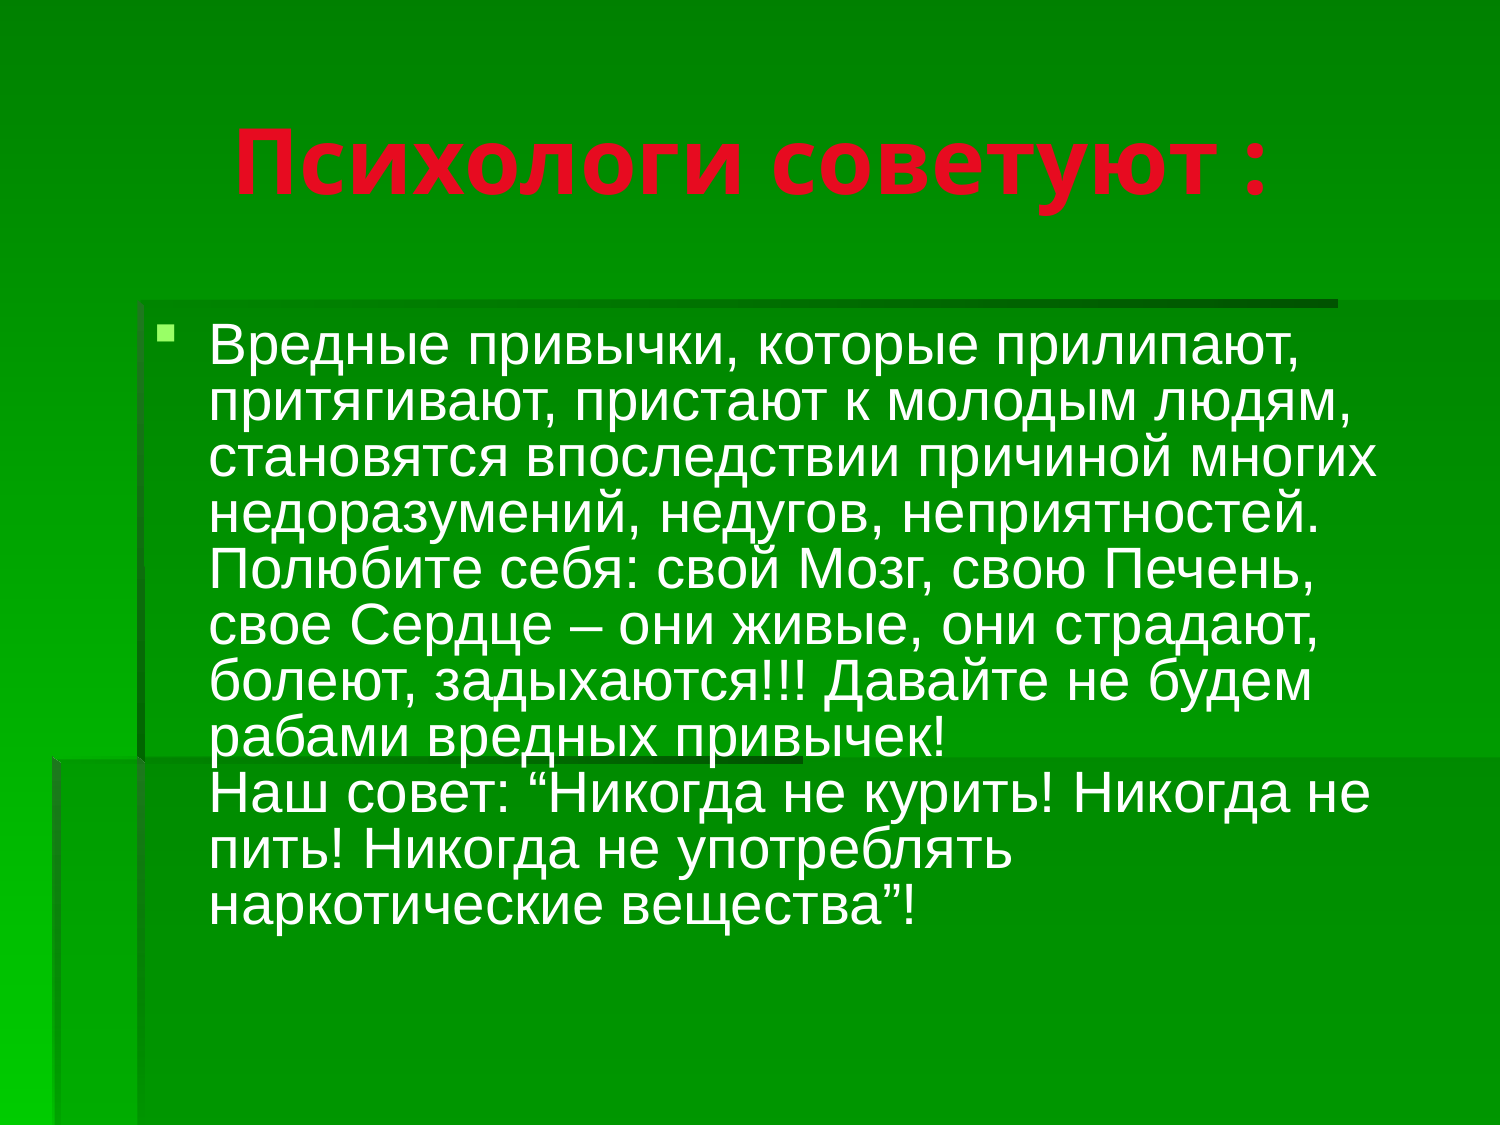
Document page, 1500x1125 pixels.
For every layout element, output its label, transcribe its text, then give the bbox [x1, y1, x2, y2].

list Вредные привычки, которые прилипают, притягивают, пристают к молодым людям, становятся впоследствии причиной многих недоразумений, недугов, неприятностей. Полюбите себя: свой Мозг, свою Печень, свое Сердце – они живые, они страдают, болеют, задыхаются!!! Давайте не будем рабами вредных привычек! Наш совет: “Никогда не курить! Никогда не пить! Никогда не употреблять наркотические вещества”! [137, 312, 1452, 1001]
title Психологи советуют : [74, 39, 1451, 276]
